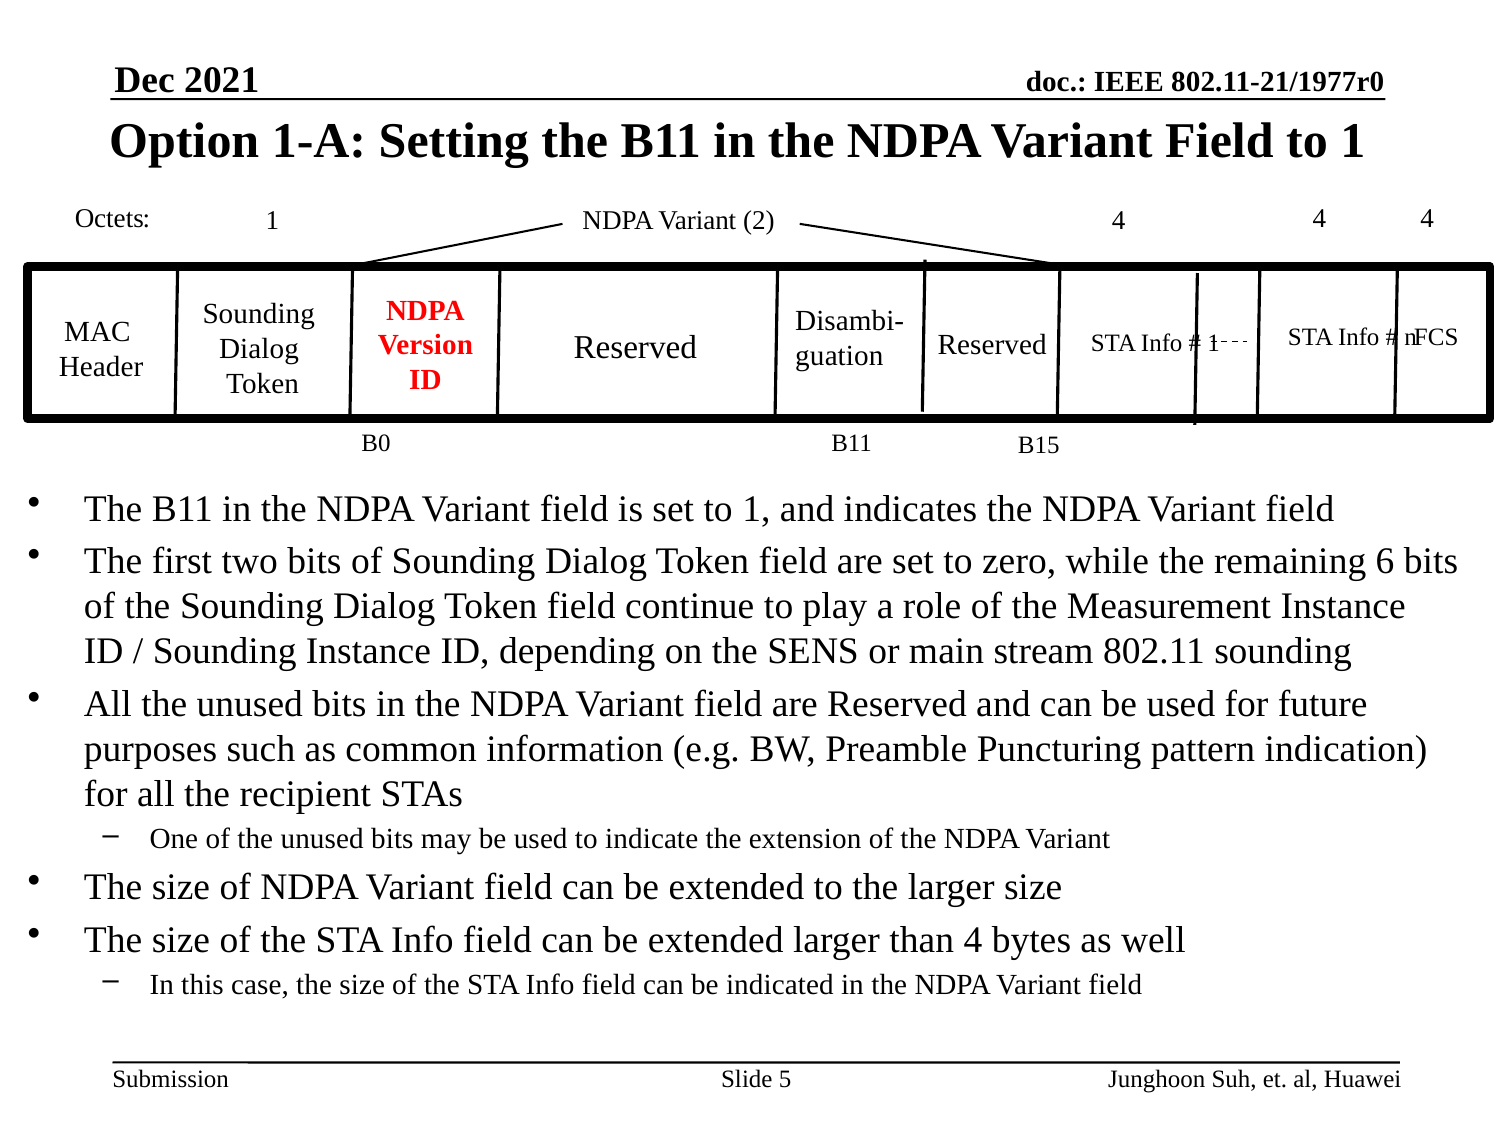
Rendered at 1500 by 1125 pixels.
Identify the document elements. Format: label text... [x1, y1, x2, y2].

slide_number Slide 5 [712, 1061, 800, 1093]
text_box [27, 199, 1491, 467]
footer Junghoon Suh, et. al, Huawei [1104, 1061, 1402, 1093]
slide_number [114, 54, 265, 101]
title Option 1-A: Setting the B11 in the NDPA Variant Field to 1 [12, 112, 1475, 163]
list The B11 in the NDPA Variant field is set to 1, and indicates the NDPA Variant field The first two bits of Sounding Dialog Token field are set to zero, while the remaining 6 bits of the Sounding Dialog Token field continue to play a role of the Measurement Instance ID / Sounding Instance ID, depending on the SENS or main stream 802.11 sounding All the unused bits in the NDPA Variant field are Reserved and can be used for future purposes such as common information (e.g. BW, Preamble Puncturing pattern indication) for all the recipient STAs One of the unused bits may be used to indicate the extension of the NDPA Variant The size of NDPA Variant field can be extended to the larger size The size of the STA Info field can be extended larger than 4 bytes as well In this case, the size of the STA Info field can be indicated in the NDPA Variant field [12, 476, 1491, 1046]
